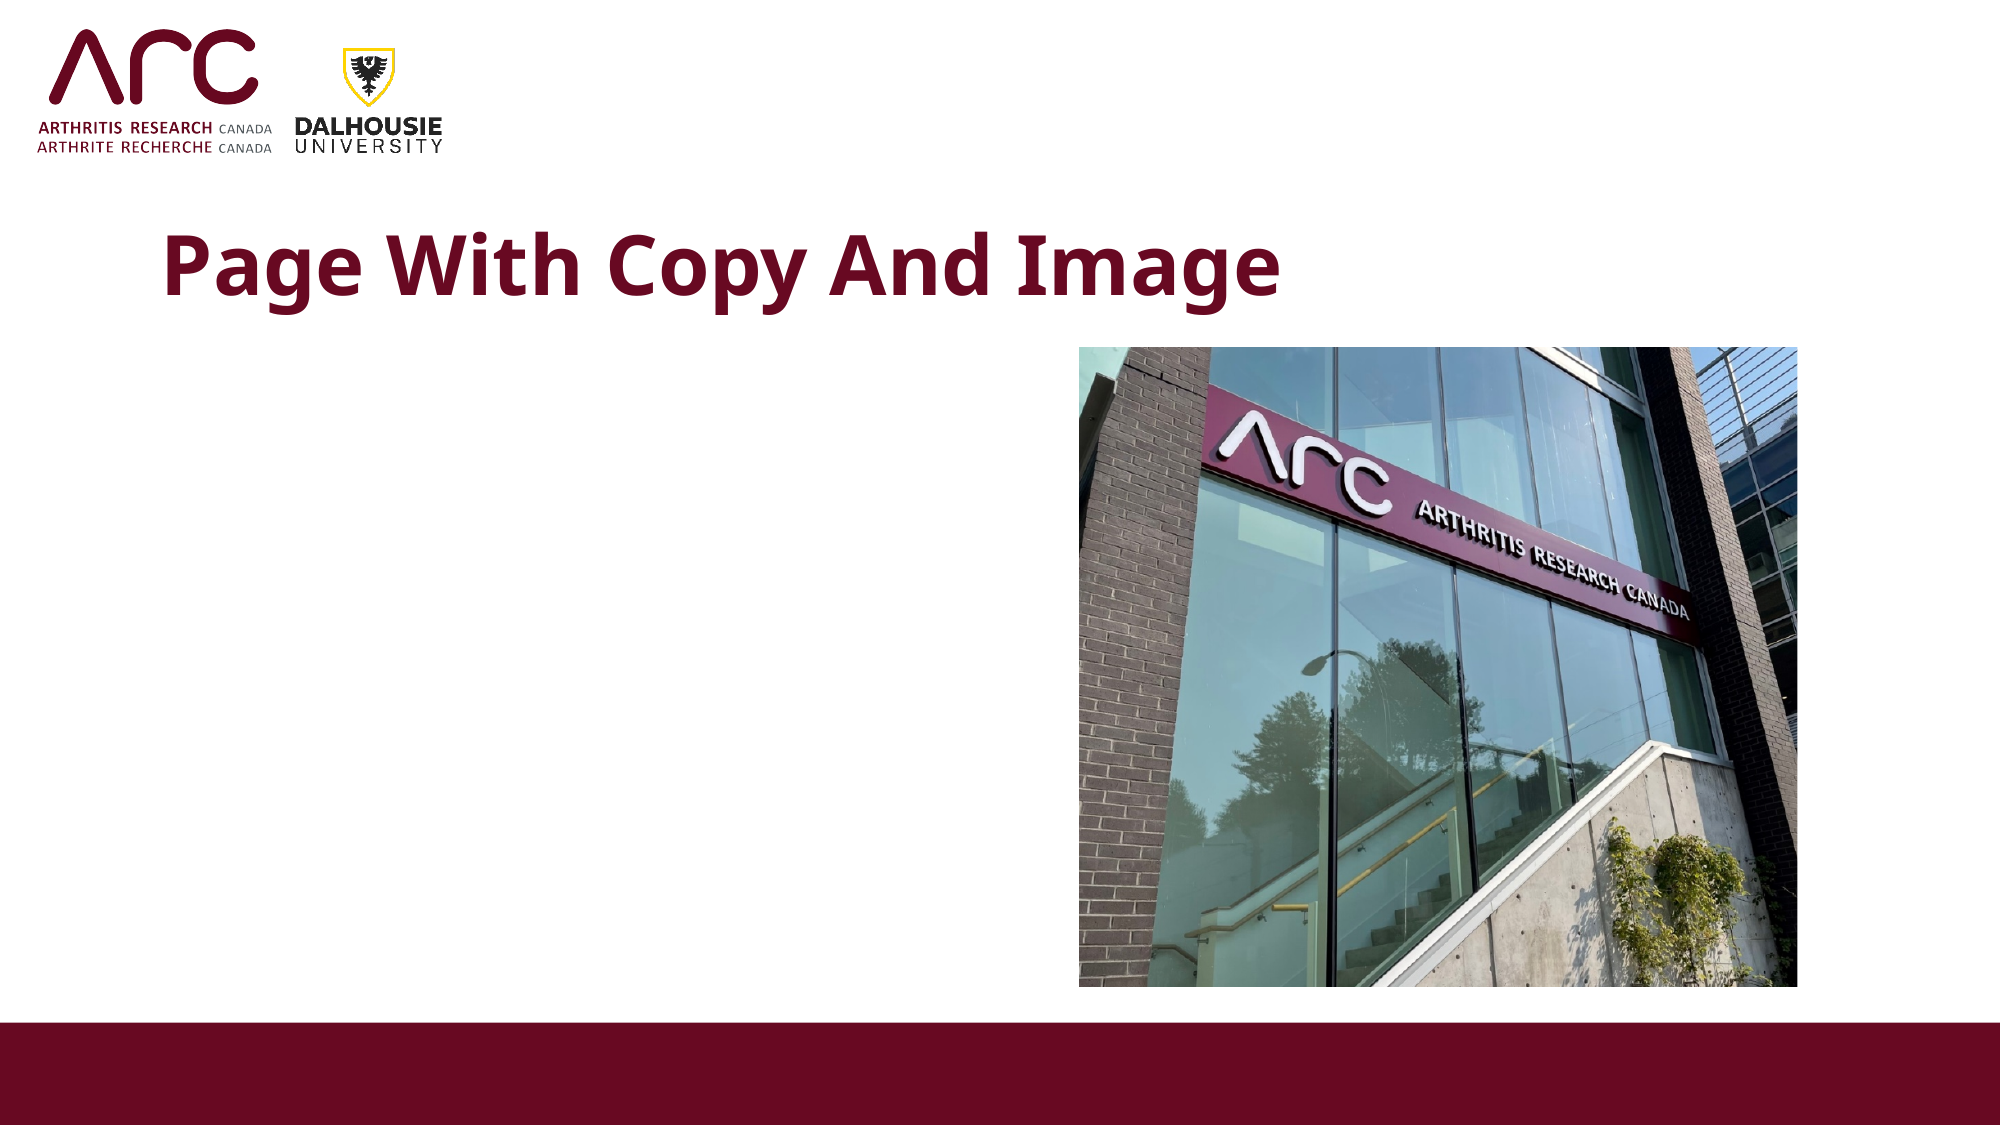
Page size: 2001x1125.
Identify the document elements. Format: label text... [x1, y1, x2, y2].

picture [37, 29, 272, 153]
picture [295, 48, 442, 153]
picture [1079, 308, 1798, 1027]
title Page With Copy And Image [145, 170, 1798, 322]
